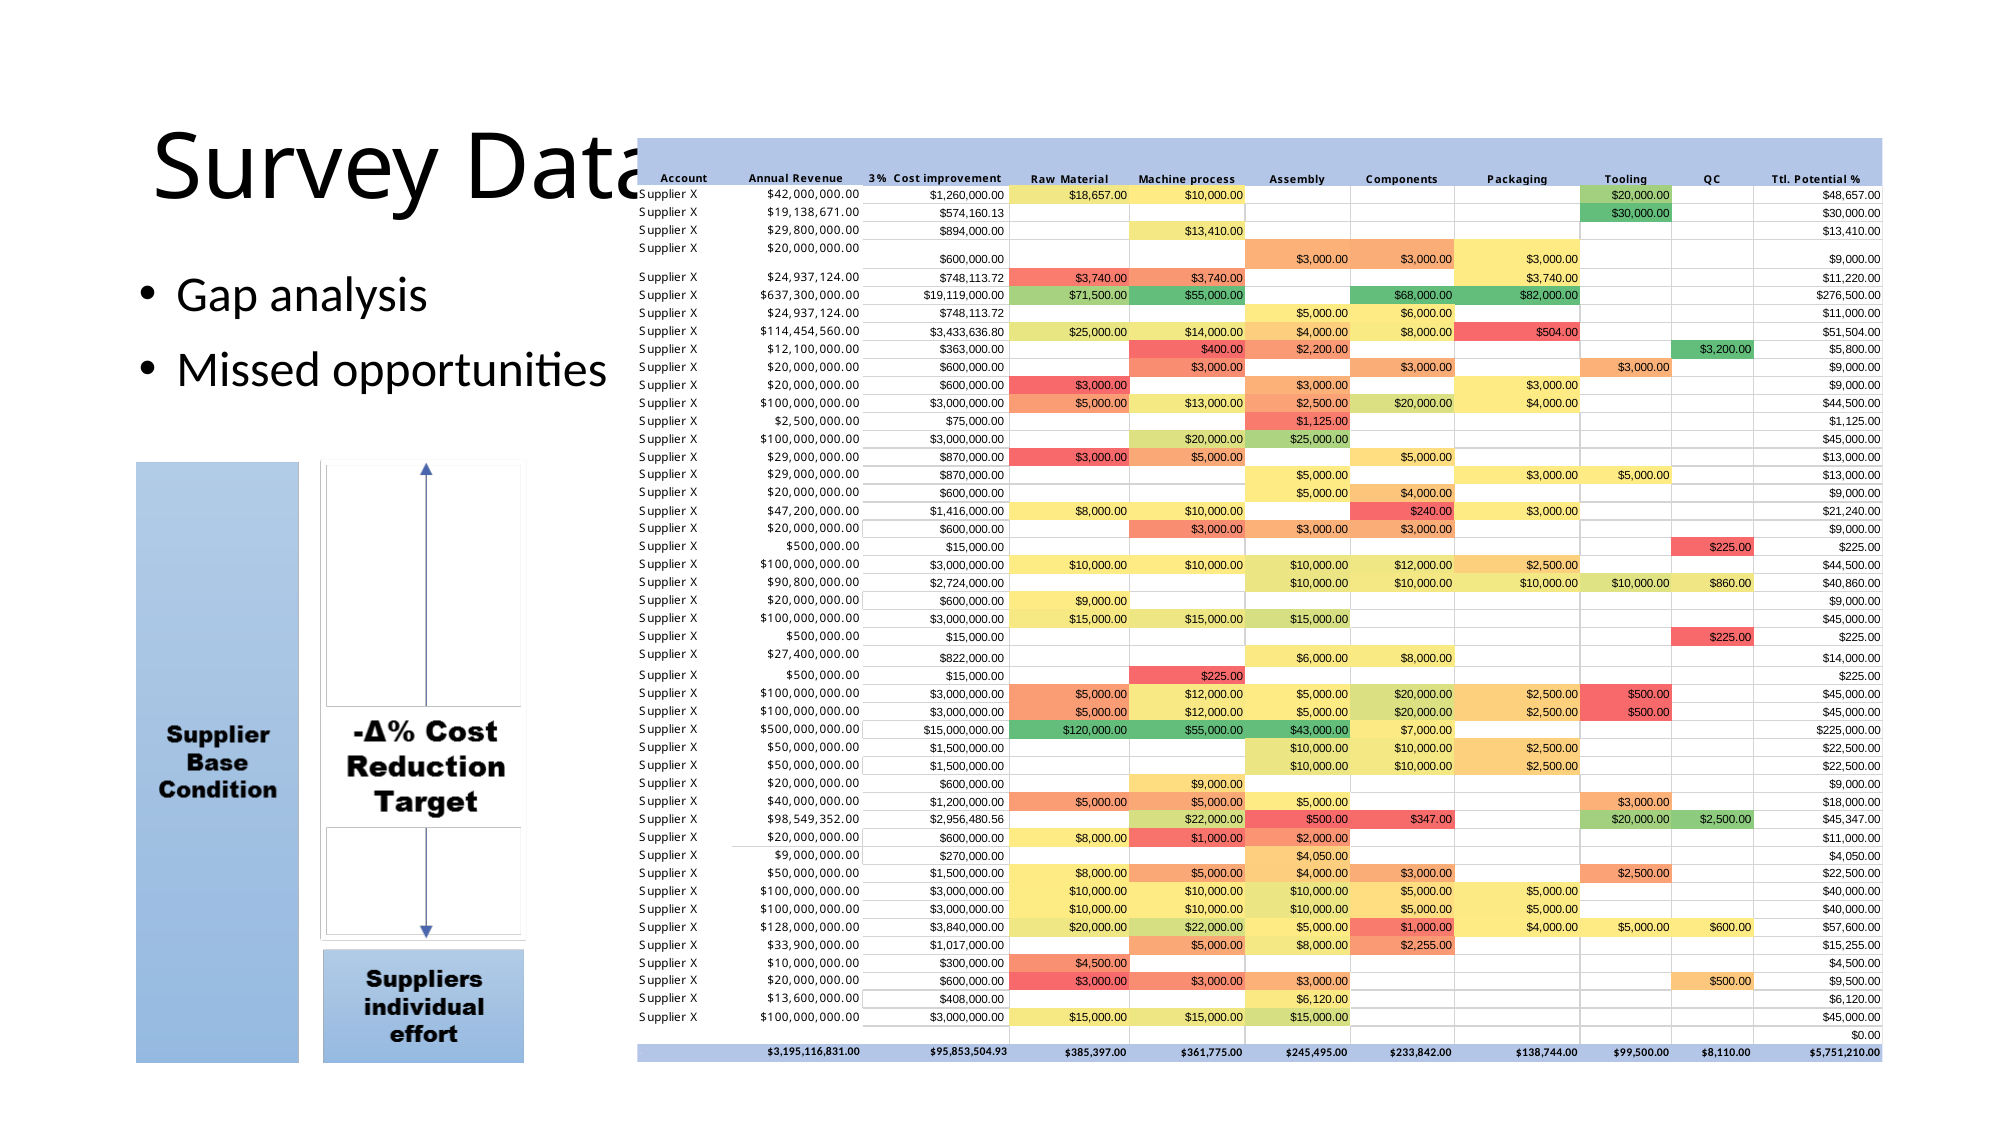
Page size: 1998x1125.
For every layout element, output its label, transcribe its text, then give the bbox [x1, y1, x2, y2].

picture [636, 137, 1884, 1063]
list Gap analysis Missed opportunities [123, 261, 636, 975]
title Survey Data [137, 59, 1861, 261]
picture [136, 449, 536, 1063]
